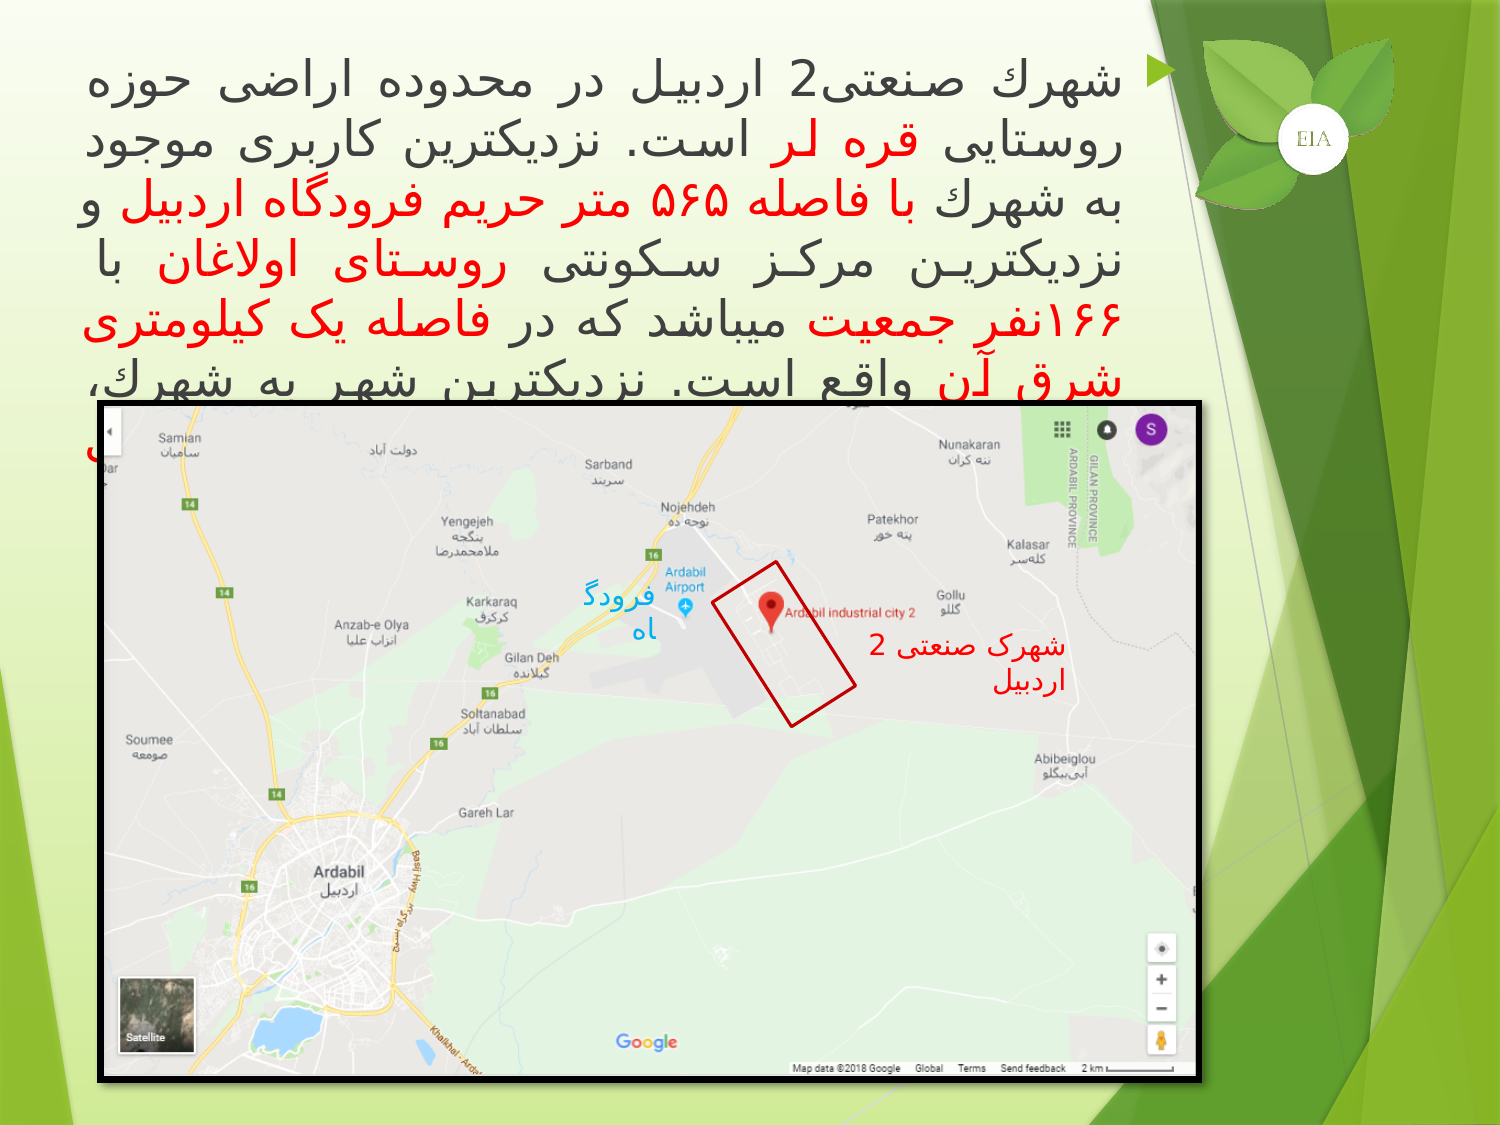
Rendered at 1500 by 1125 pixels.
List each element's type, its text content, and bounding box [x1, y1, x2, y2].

picture [103, 405, 1197, 1077]
list شهرك صنعتی2 اردبیل در محدوده اراضی حوزه روستایی قره لر است. نزدیکترین کاربری موجود به شهرك با فاصله ۵۶۵ متر حریم فرودگاه اردبیل و نزدیکترین مرکز سکونتی روستای اولاغان با ۱۶۶نفر جمعیت میباشد که در فاصله یک کیلومتری شرق آن واقع است. نزدیکترین شهر به شهرك، شهر اردبیل میباشد که در فاصله ۱۳/۵ کیلومتری جنوب غربی آن قرار گرفته است. [63, 38, 1196, 1077]
picture [1195, 38, 1394, 211]
